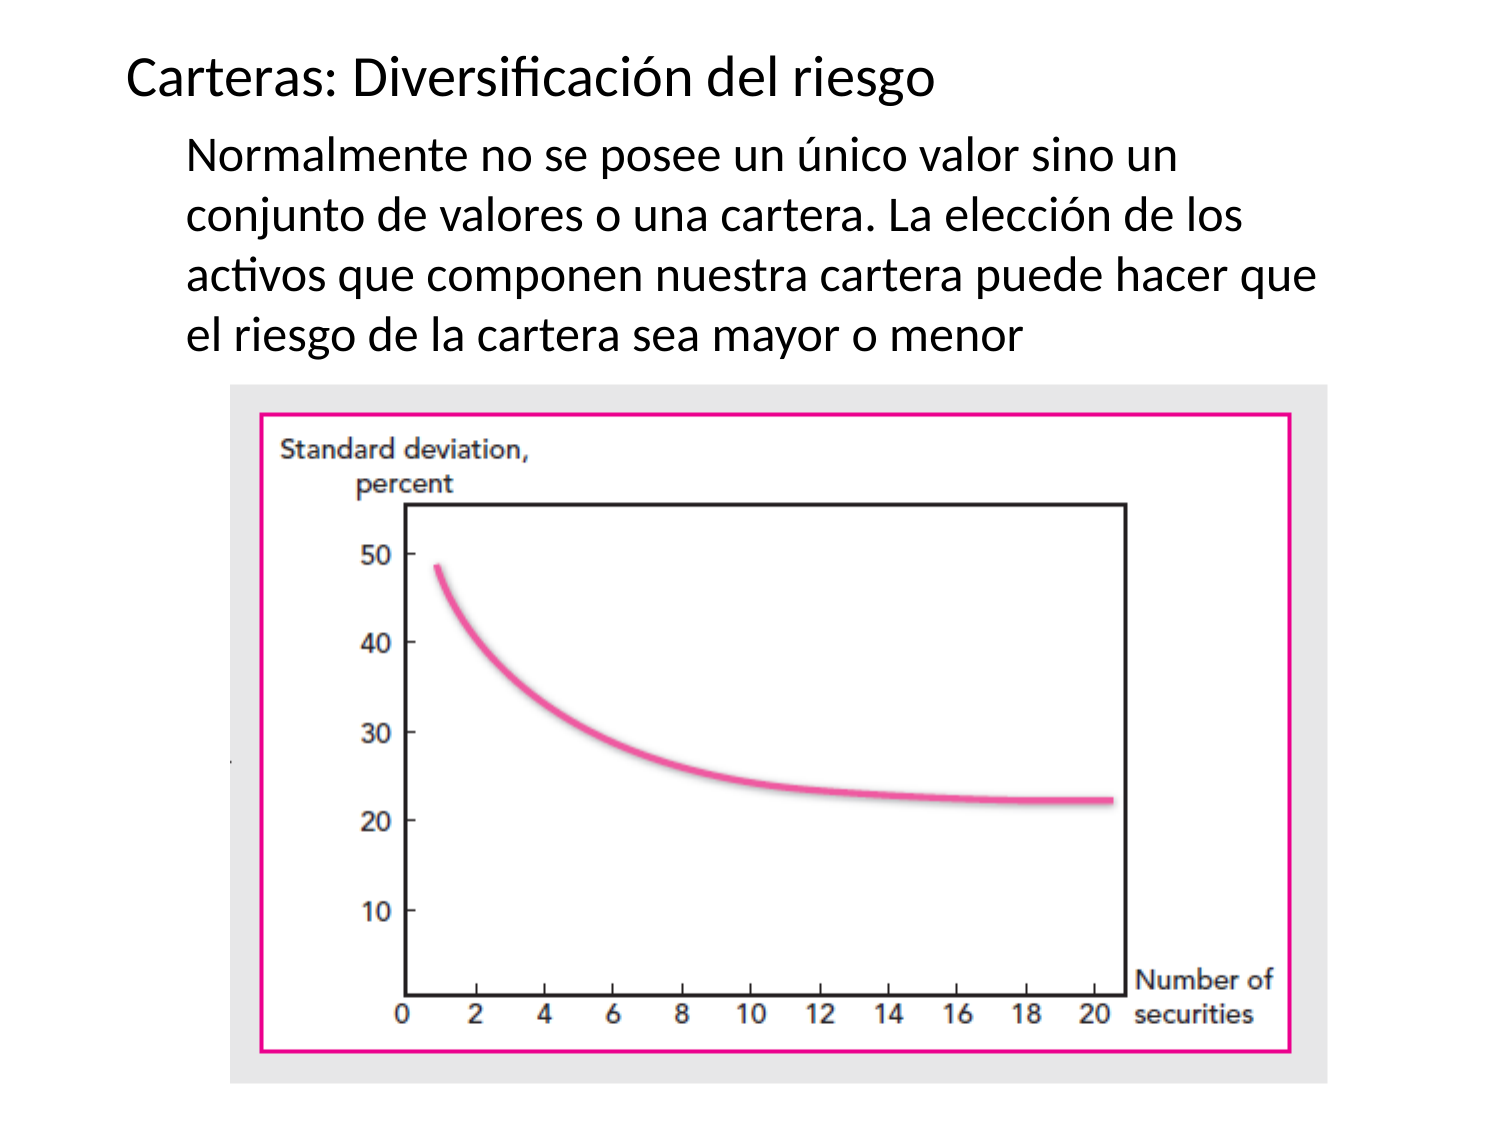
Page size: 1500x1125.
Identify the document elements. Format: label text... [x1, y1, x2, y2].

text_box Carteras: Diversificación del riesgo [112, 30, 1164, 116]
picture [229, 361, 1331, 1090]
text_box Normalmente no se posee un único valor sino un conjunto de valores o una cartera. La elección de los activos que componen nuestra cartera puede hacer que el riesgo de la cartera sea mayor o menor [171, 113, 1365, 369]
